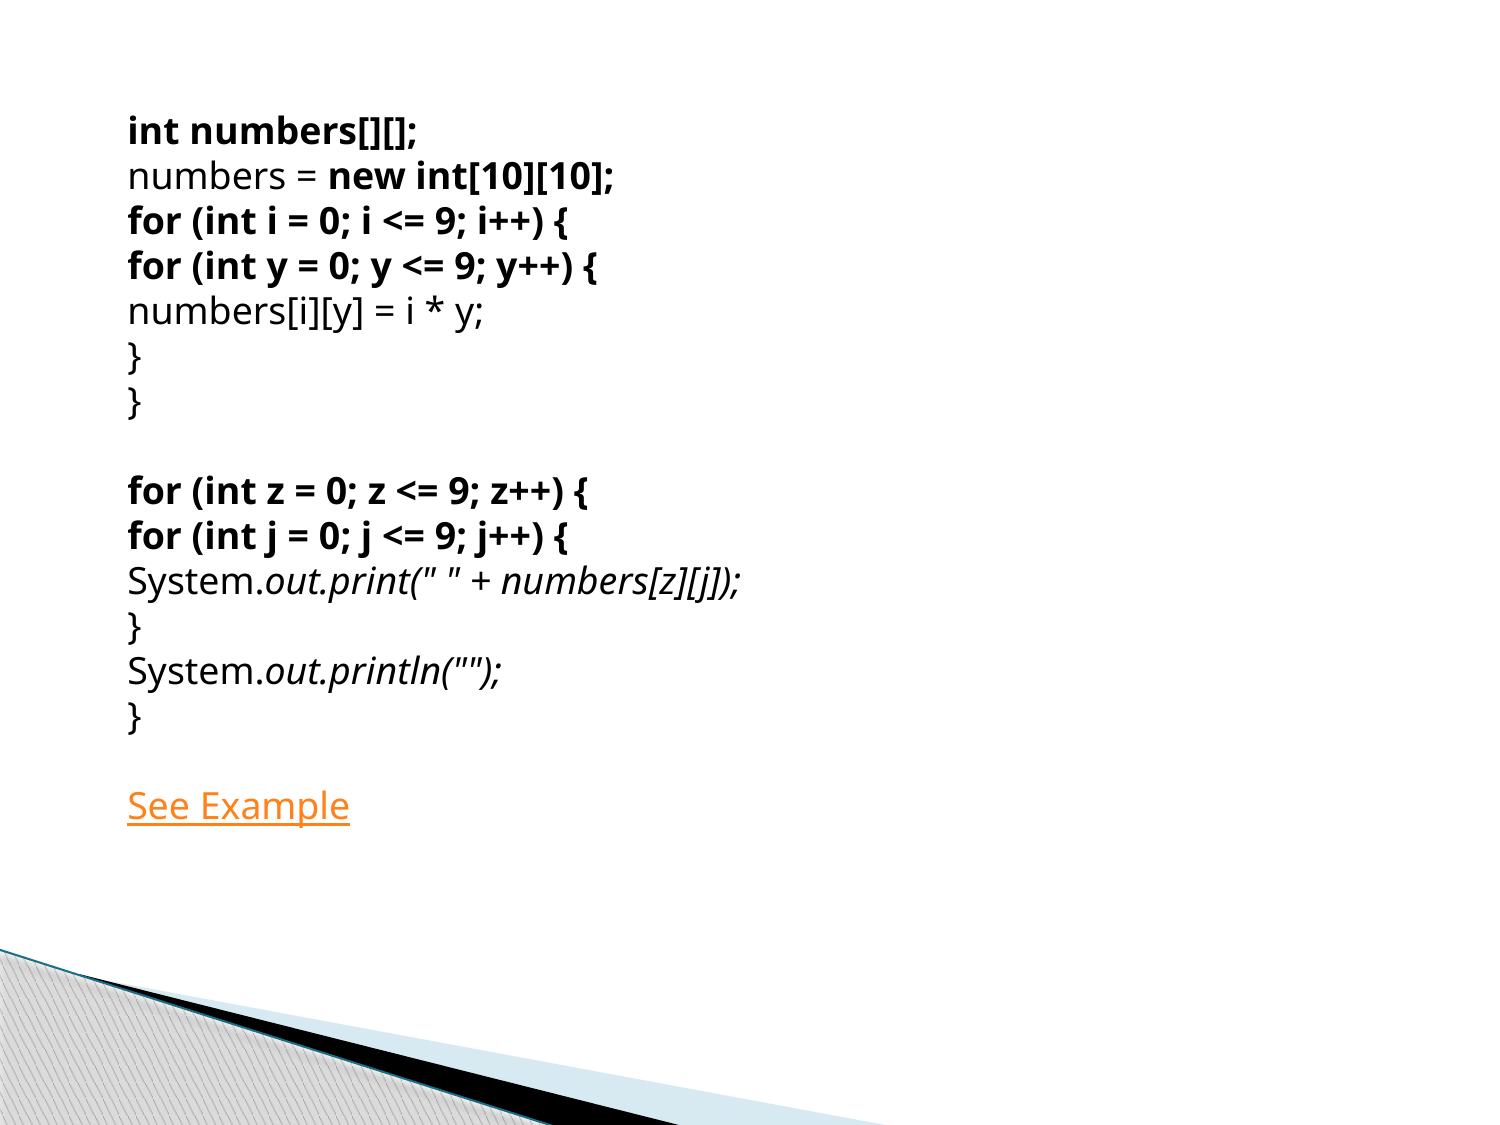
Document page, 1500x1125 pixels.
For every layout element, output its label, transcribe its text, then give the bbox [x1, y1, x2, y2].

text_box int numbers[][]; numbers = new int[10][10]; for (int i = 0; i <= 9; i++) { for (int y = 0; y <= 9; y++) { numbers[i][y] = i * y; } } for (int z = 0; z <= 9; z++) { for (int j = 0; j <= 9; j++) { System.out.print(" " + numbers[z][j]); } System.out.println(""); } See Example [112, 99, 1450, 841]
